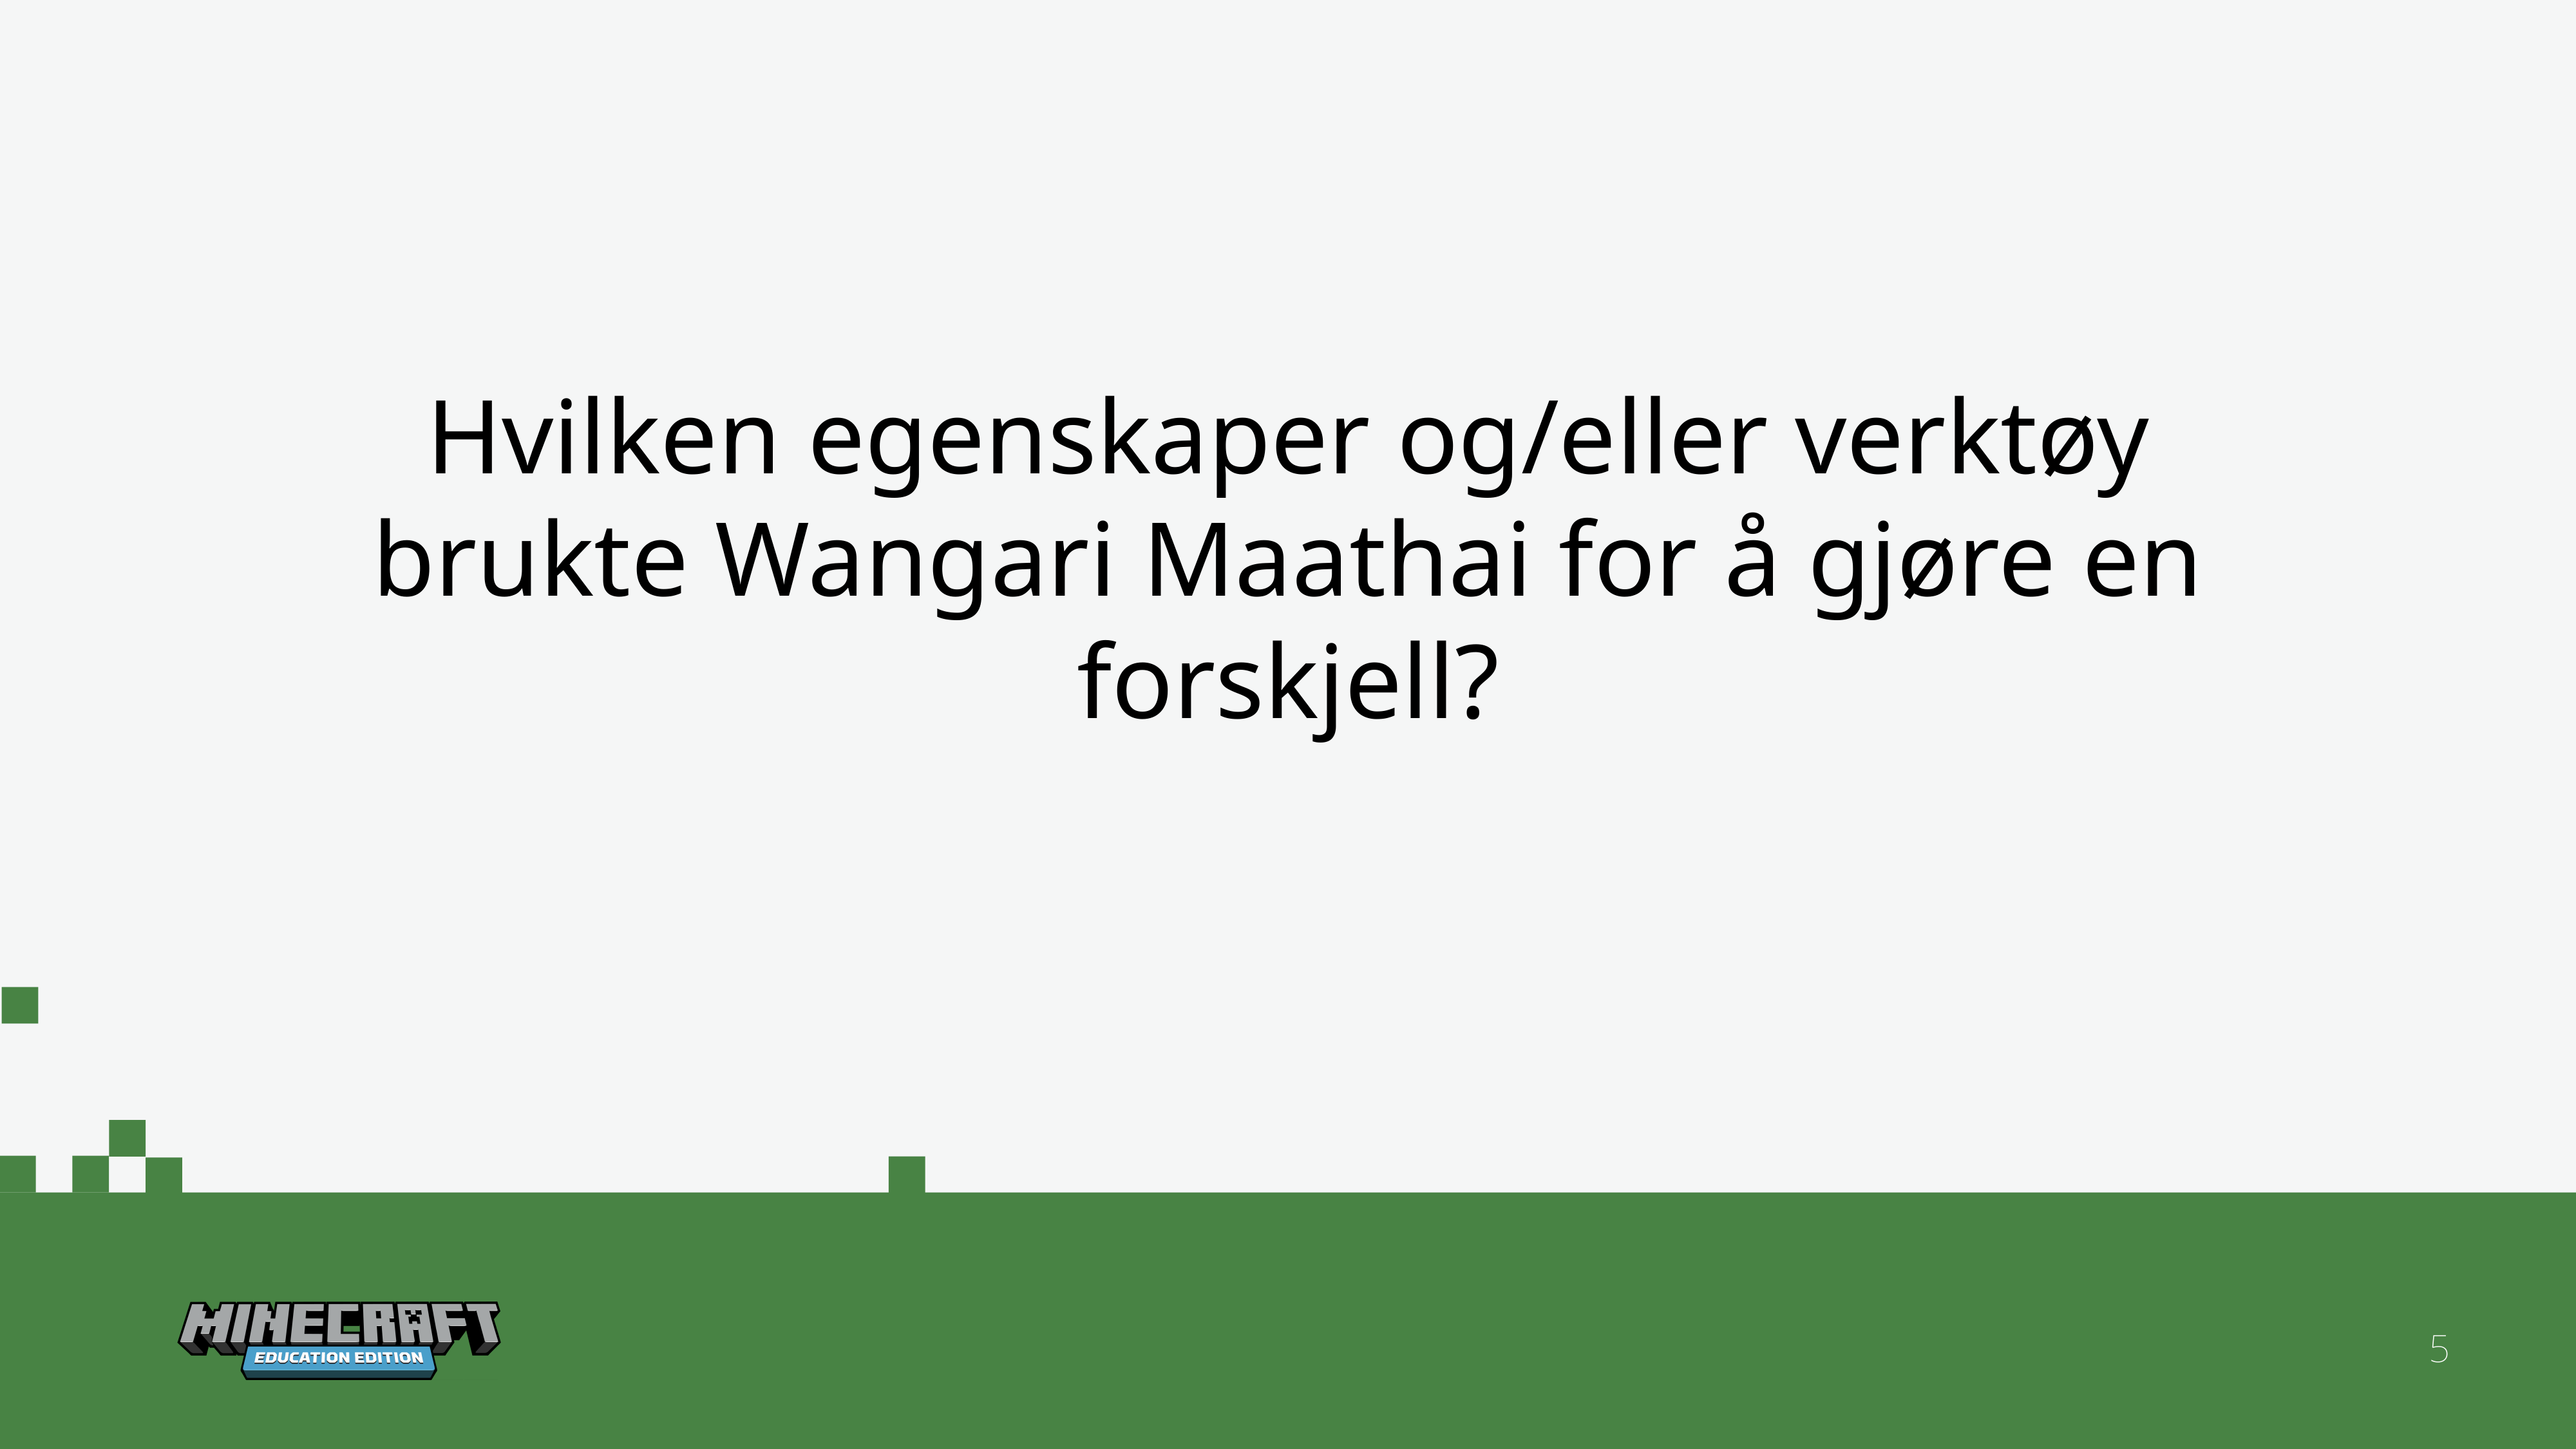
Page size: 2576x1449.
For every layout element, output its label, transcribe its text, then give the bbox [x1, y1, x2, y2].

title Hvilken egenskaper og/eller verktøy brukte Wangari Maathai for å gjøre en forskjell? [253, 345, 2323, 688]
picture [177, 1302, 501, 1380]
slide_number 5 [2401, 1298, 2478, 1403]
